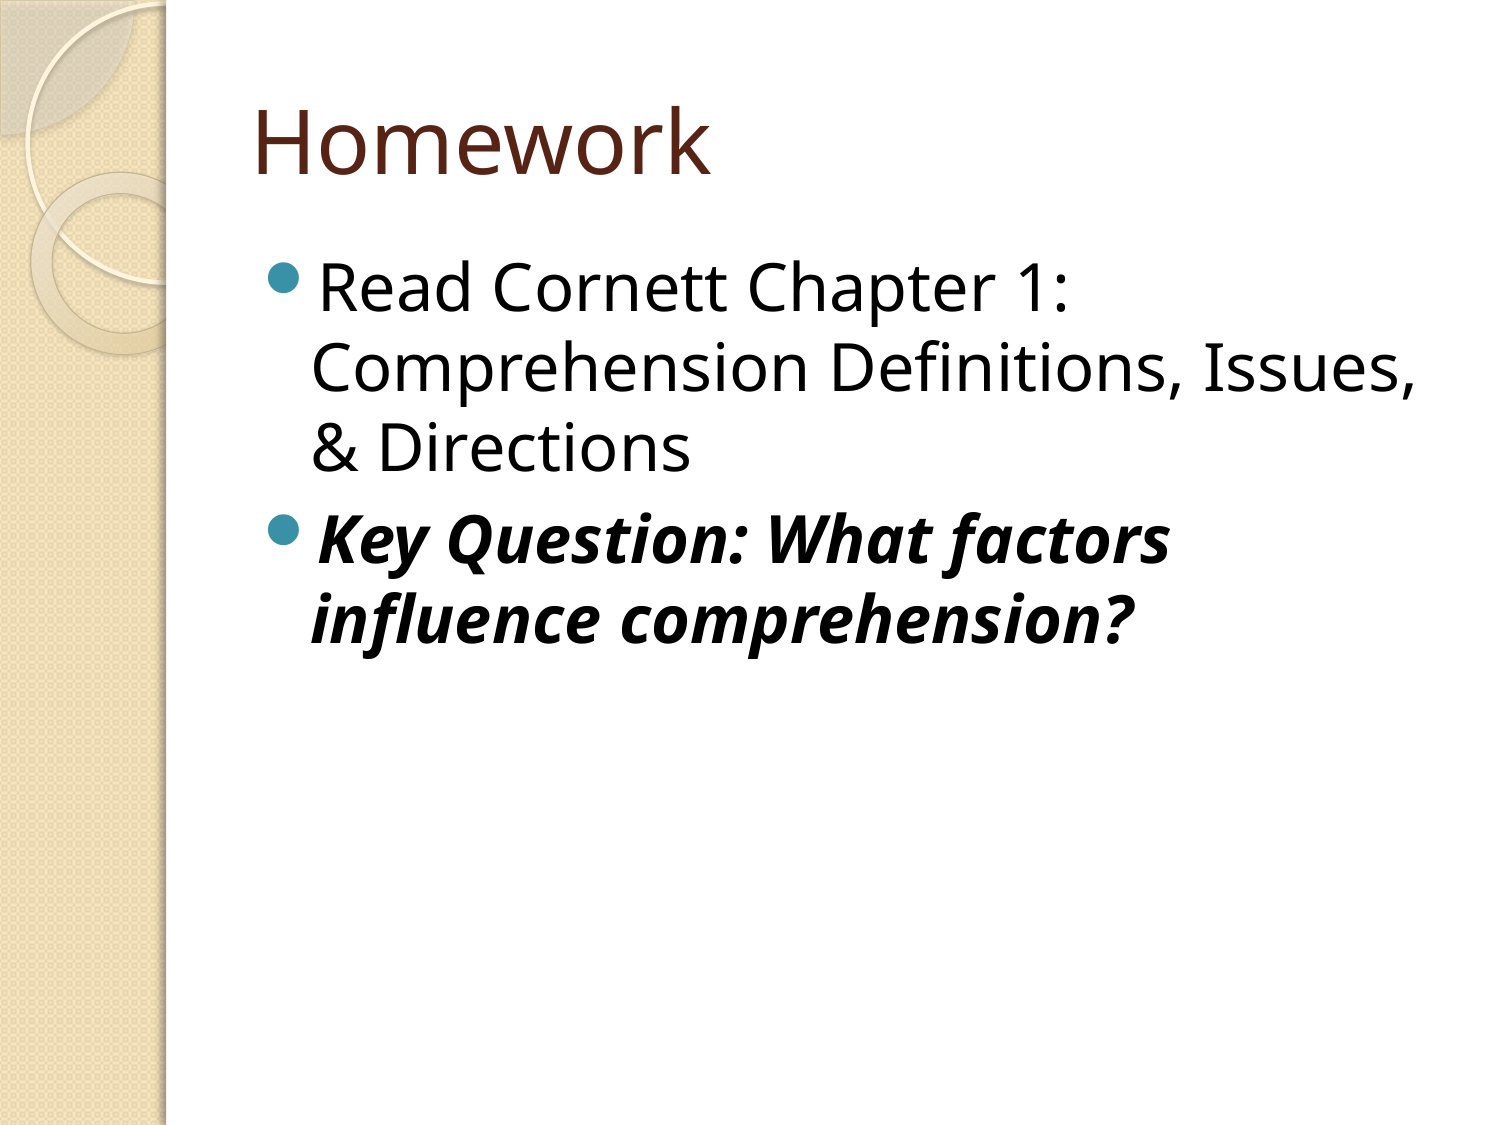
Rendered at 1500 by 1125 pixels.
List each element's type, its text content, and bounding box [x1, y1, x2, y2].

title Homework [235, 45, 1466, 233]
list Read Cornett Chapter 1: Comprehension Definitions, Issues, & Directions Key Question: What factors influence comprehension? [235, 237, 1466, 1025]
